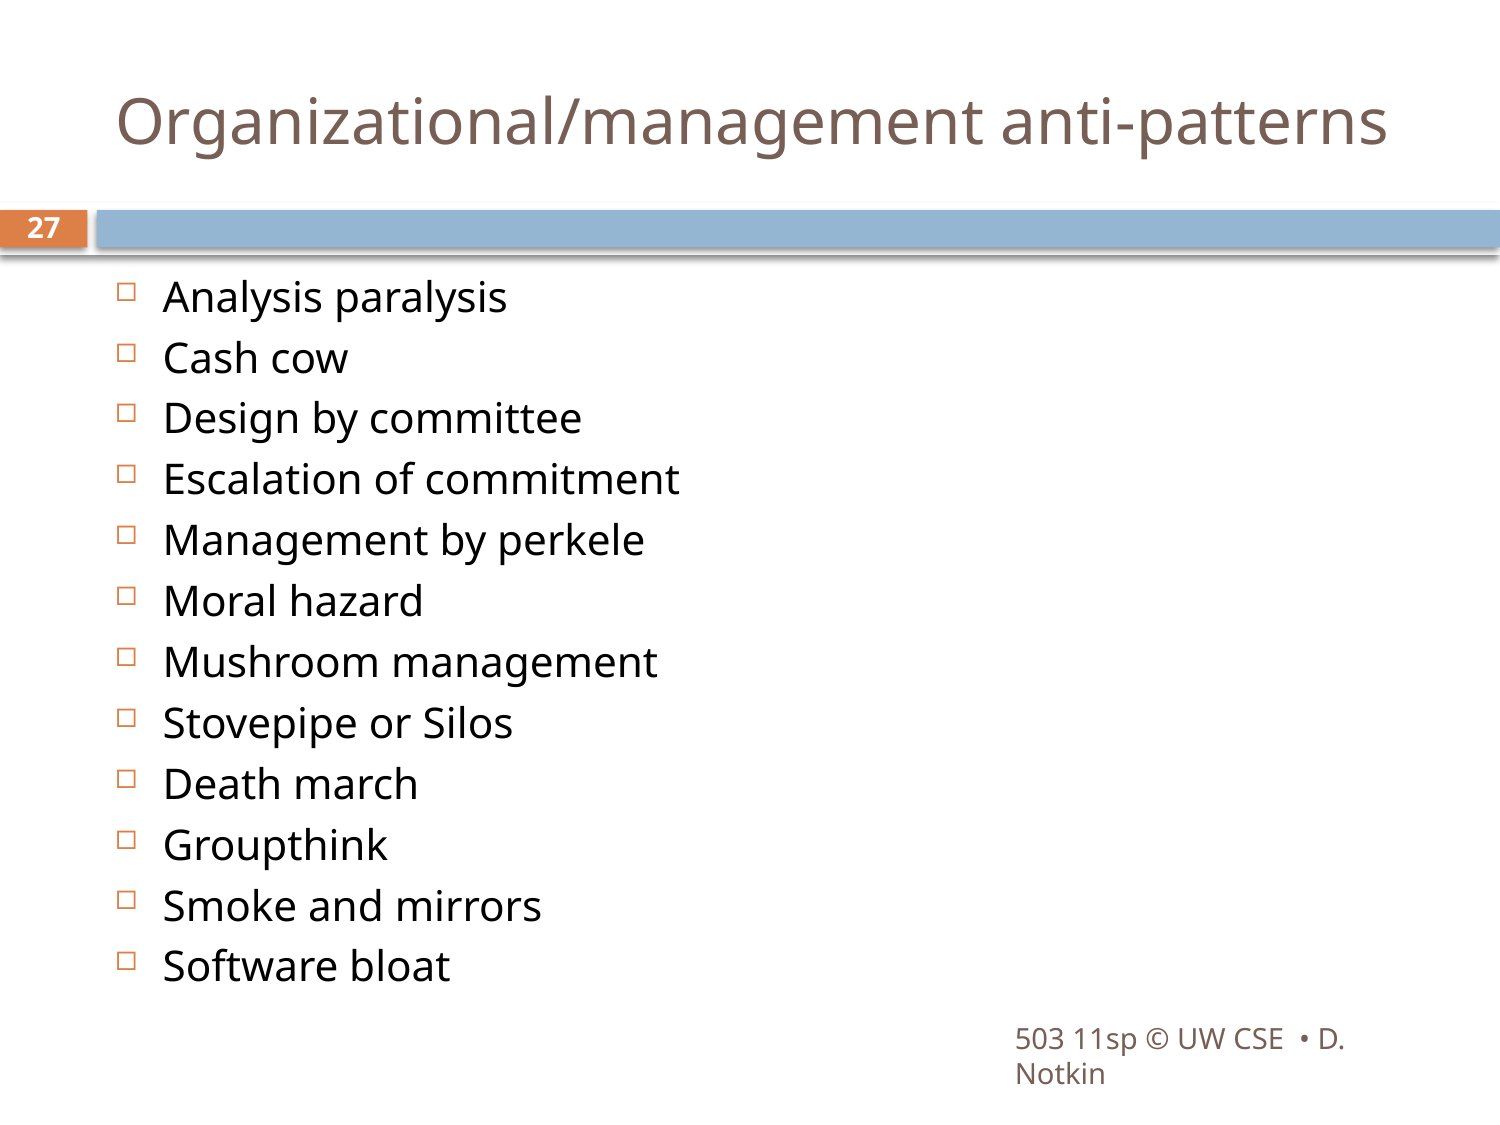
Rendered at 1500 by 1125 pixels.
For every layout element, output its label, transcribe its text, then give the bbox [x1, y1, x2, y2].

slide_number 27 [0, 208, 88, 249]
title Organizational/management anti-patterns [100, 37, 1438, 200]
slide_number 503 11sp © UW CSE • D. Notkin [999, 1025, 1438, 1085]
list Analysis paralysis Cash cow Design by committee Escalation of commitment Management by perkele Moral hazard Mushroom management Stovepipe or Silos Death march Groupthink Smoke and mirrors Software bloat [100, 262, 1438, 1000]
